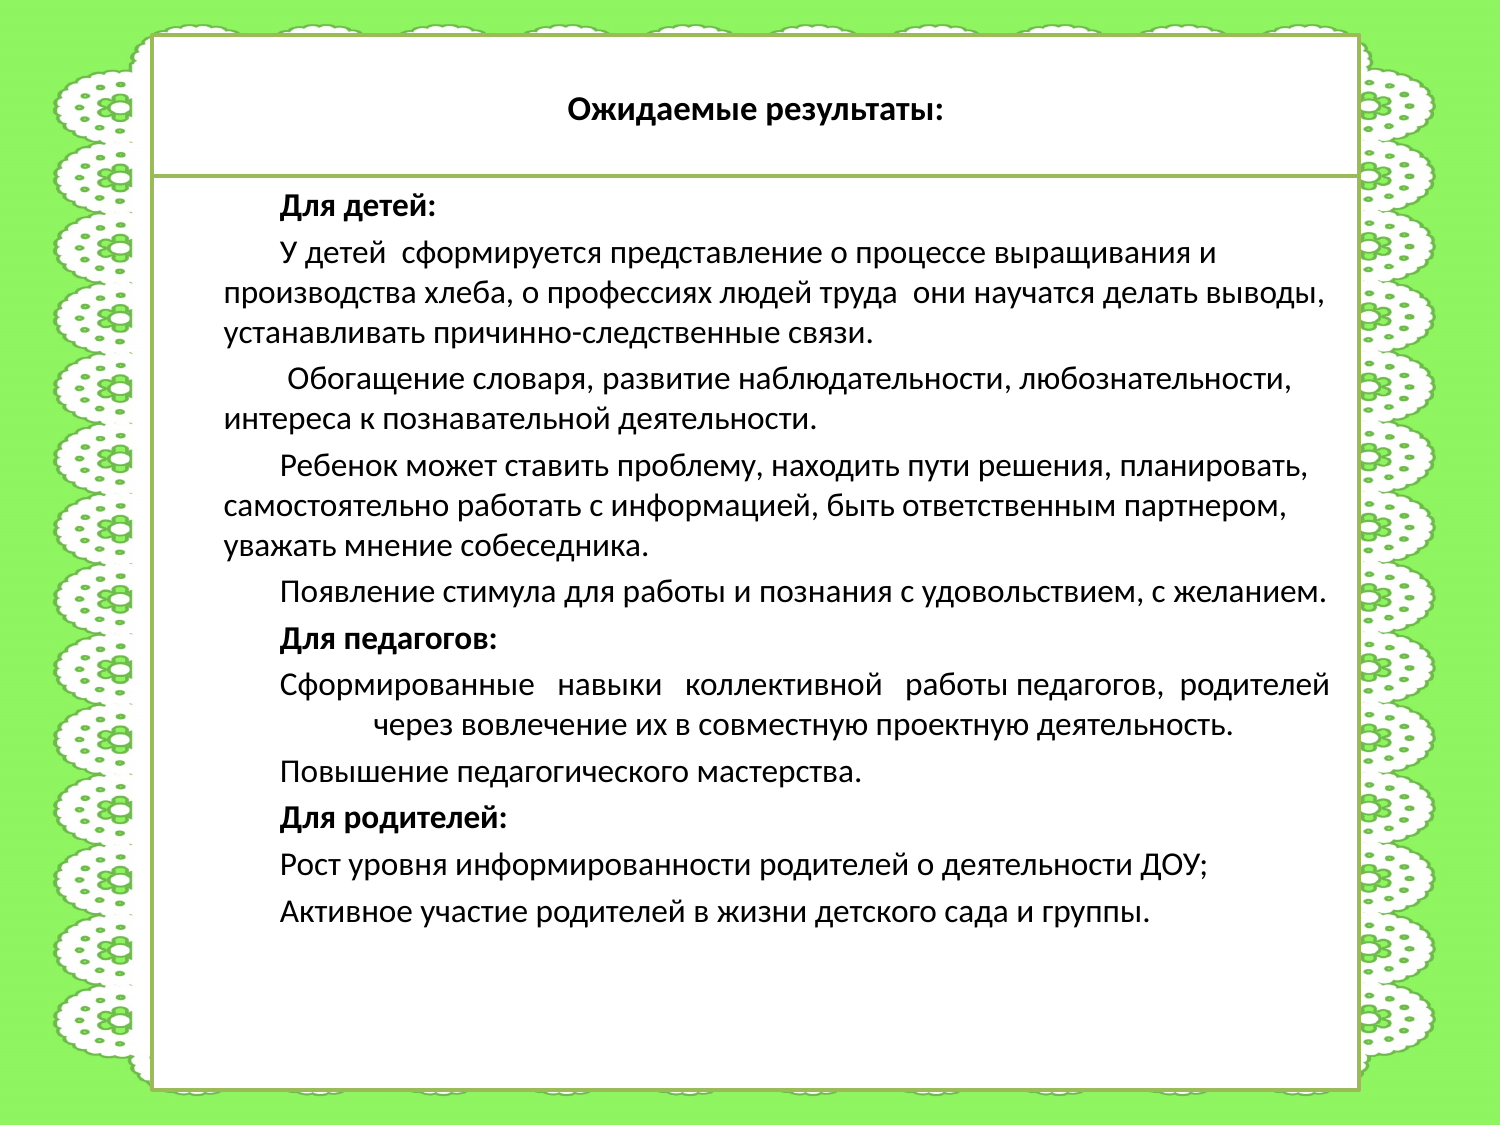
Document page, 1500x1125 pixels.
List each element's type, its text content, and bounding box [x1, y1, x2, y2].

list Для детей: У детей сформируется представление о процессе выращивания и производства хлеба, о профессиях людей труда они научатся делать выводы, устанавливать причинно-следственные связи. Обогащение словаря, развитие наблюдательности, любознательности, интереса к познавательной деятельности. Ребенок может ставить проблему, находить пути решения, планировать, самостоятельно работать с информацией, быть ответственным партнером, уважать мнение собеседника. Появление стимула для работы и познания с удовольствием, с желанием. Для педагогов: Сформированные навыки коллективной работы педагогов, родителей через вовлечение их в совместную проектную деятельность. Повышение педагогического мастерства. Для родителей: Рост уровня информированности родителей о деятельности ДОУ; Активное участие родителей в жизни детского сада и группы. [150, 174, 1361, 1092]
title Ожидаемые результаты: [150, 33, 1361, 174]
picture [0, 0, 1500, 1125]
